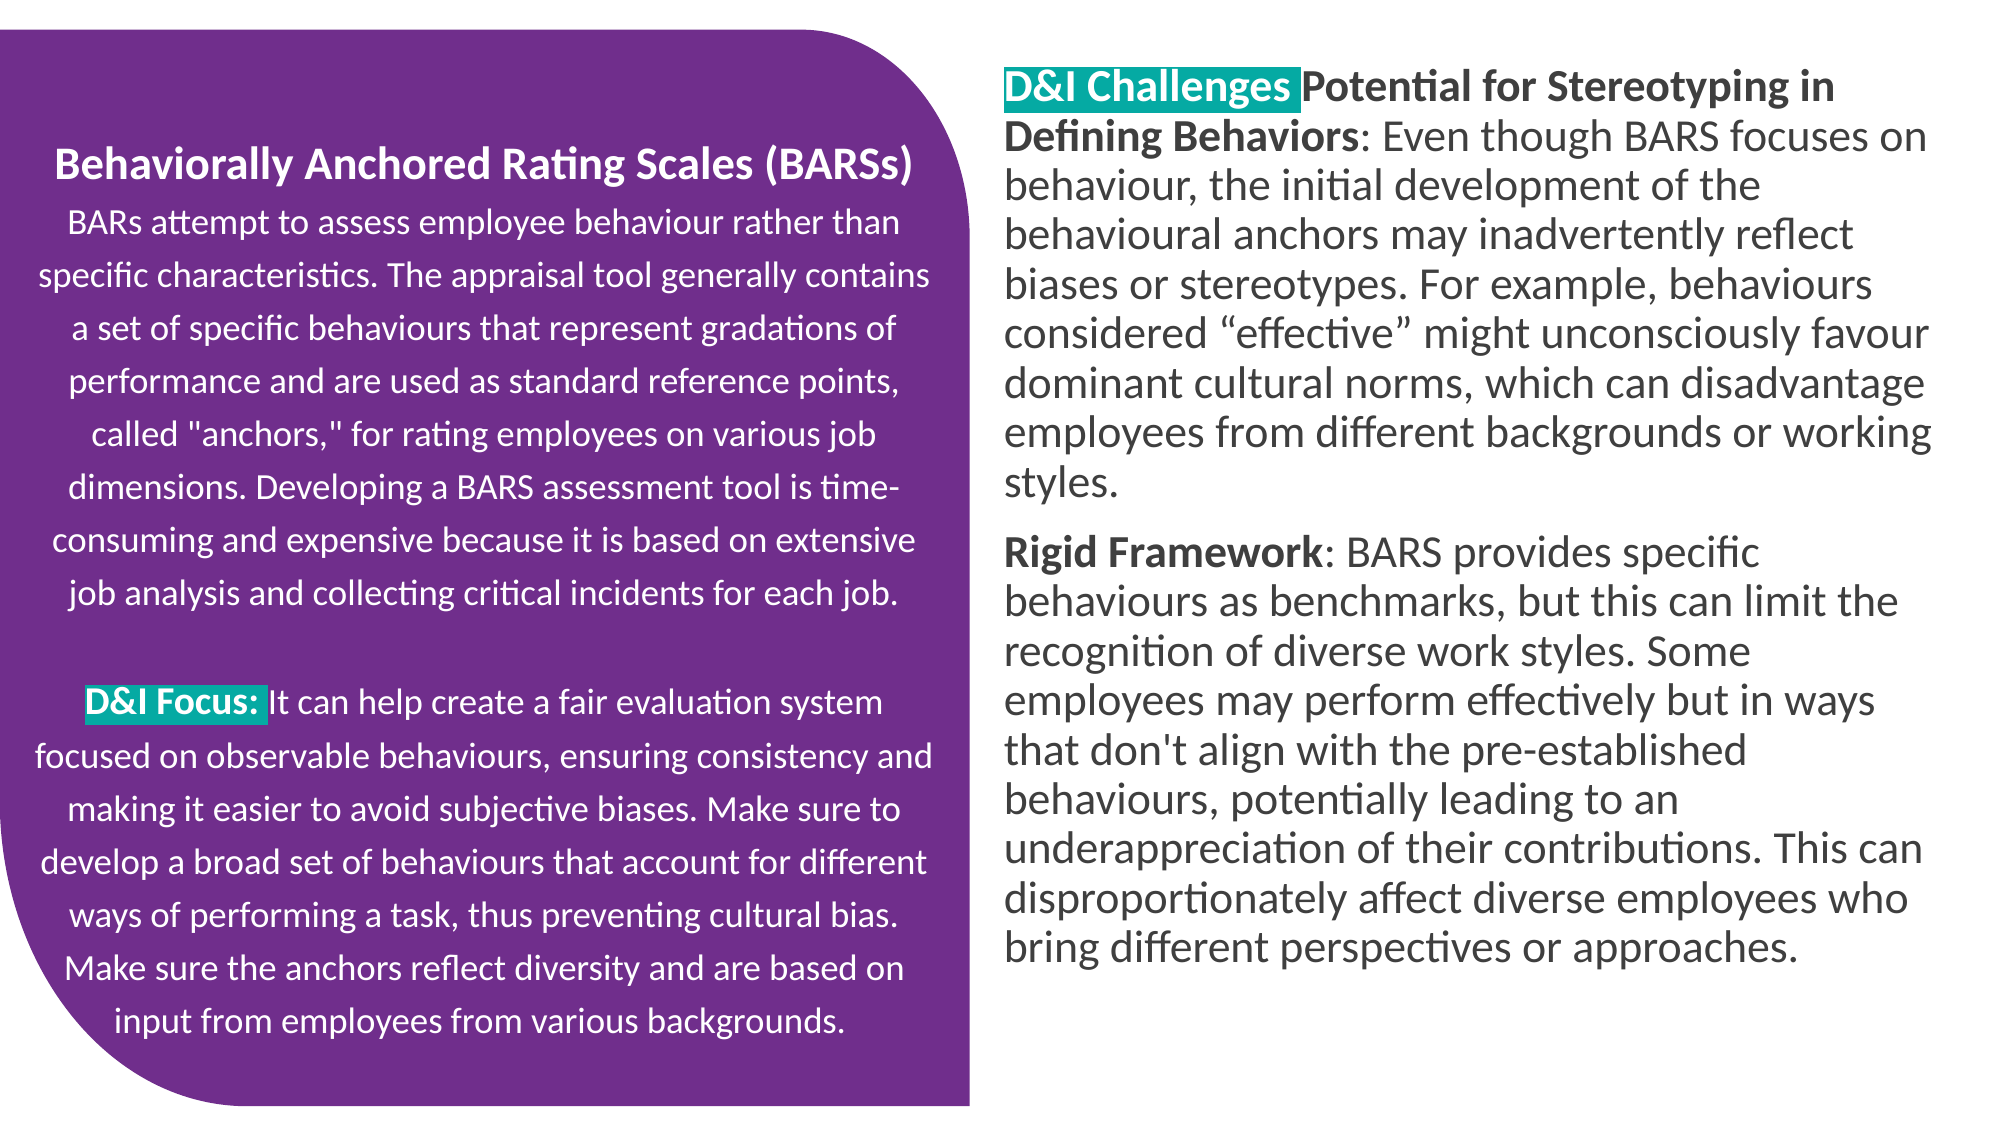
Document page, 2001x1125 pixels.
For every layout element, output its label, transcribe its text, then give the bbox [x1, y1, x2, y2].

list D&I Challenges Potential for Stereotyping in Defining Behaviors: Even though BARS focuses on behaviour, the initial development of the behavioural anchors may inadvertently reflect biases or stereotypes. For example, behaviours considered “effective” might unconsciously favour dominant cultural norms, which can disadvantage employees from different backgrounds or working styles. Rigid Framework: BARS provides specific behaviours as benchmarks, but this can limit the recognition of diverse work styles. Some employees may perform effectively but in ways that don't align with the pre-established behaviours, potentially leading to an underappreciation of their contributions. This can disproportionately affect diverse employees who bring different perspectives or approaches. [989, 54, 1949, 1100]
list Behaviorally Anchored Rating Scales (BARSs) BARs attempt to assess employee behaviour rather than specific characteristics. The appraisal tool generally contains a set of specific behaviours that represent gradations of performance and are used as standard reference points, called "anchors," for rating employees on various job dimensions. Developing a BARS assessment tool is time-consuming and expensive because it is based on extensive job analysis and collecting critical incidents for each job. D&I Focus: It can help create a fair evaluation system focused on observable behaviours, ensuring consistency and making it easier to avoid subjective biases. Make sure to develop a broad set of behaviours that account for different ways of performing a task, thus preventing cultural bias. Make sure the anchors reflect diversity and are based on input from employees from various backgrounds. [15, 67, 954, 1096]
